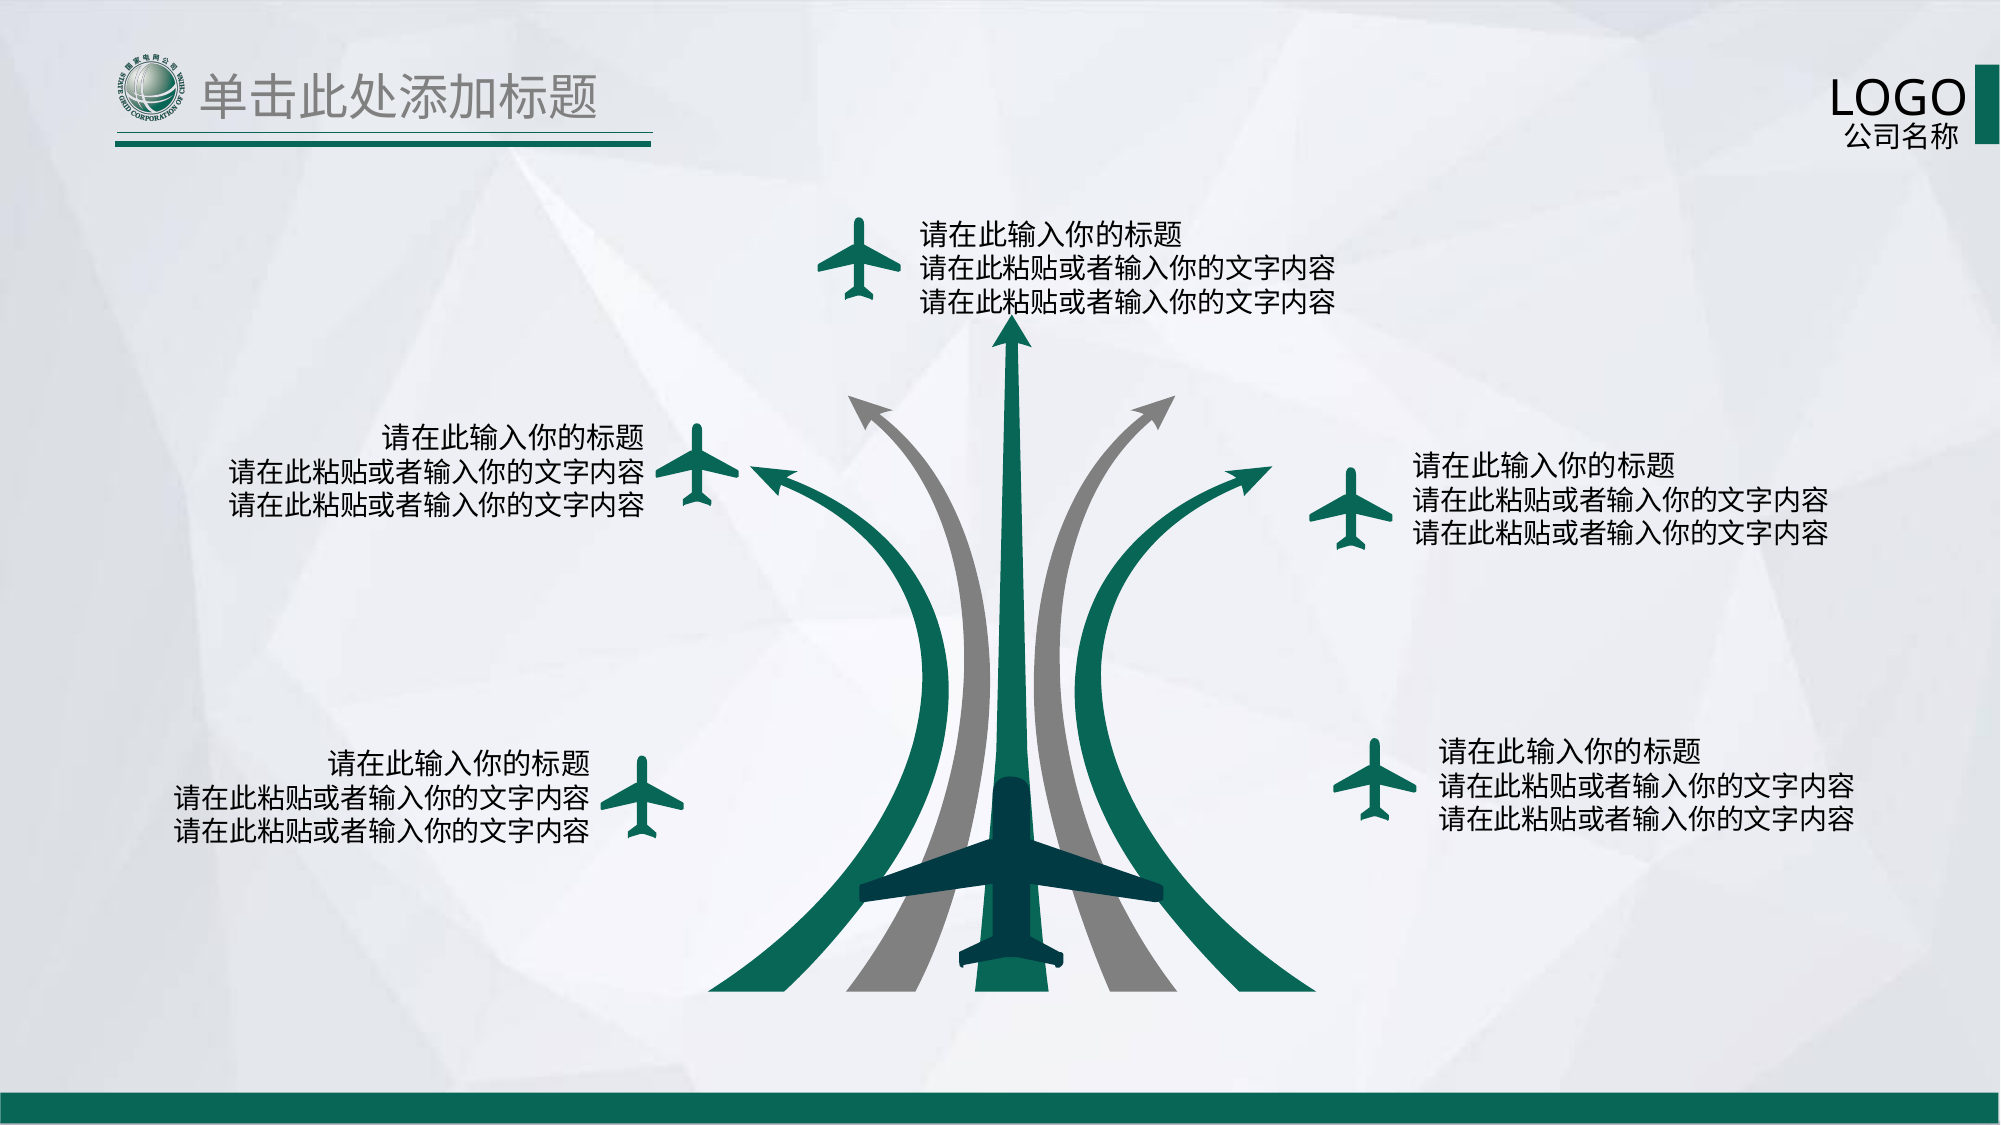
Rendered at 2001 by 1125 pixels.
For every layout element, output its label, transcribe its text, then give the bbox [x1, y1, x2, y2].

text_box [707, 897, 822, 992]
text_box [131, 737, 684, 858]
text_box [1309, 439, 1871, 560]
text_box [822, 776, 1197, 1027]
text_box [991, 328, 1032, 776]
text_box [847, 395, 991, 776]
text_box 单击此处添加标题 [183, 58, 614, 132]
text_box [0, 1092, 2000, 1124]
text_box [1197, 892, 1317, 992]
text_box [749, 466, 949, 776]
picture [0, 0, 2001, 1125]
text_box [817, 208, 1379, 328]
text_box [1033, 395, 1176, 776]
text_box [1333, 726, 1897, 846]
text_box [186, 412, 739, 532]
text_box 公司名称 [1828, 111, 1976, 161]
text_box [1074, 466, 1273, 776]
text_box LOGO [1813, 58, 1983, 134]
text_box [1974, 64, 2000, 145]
